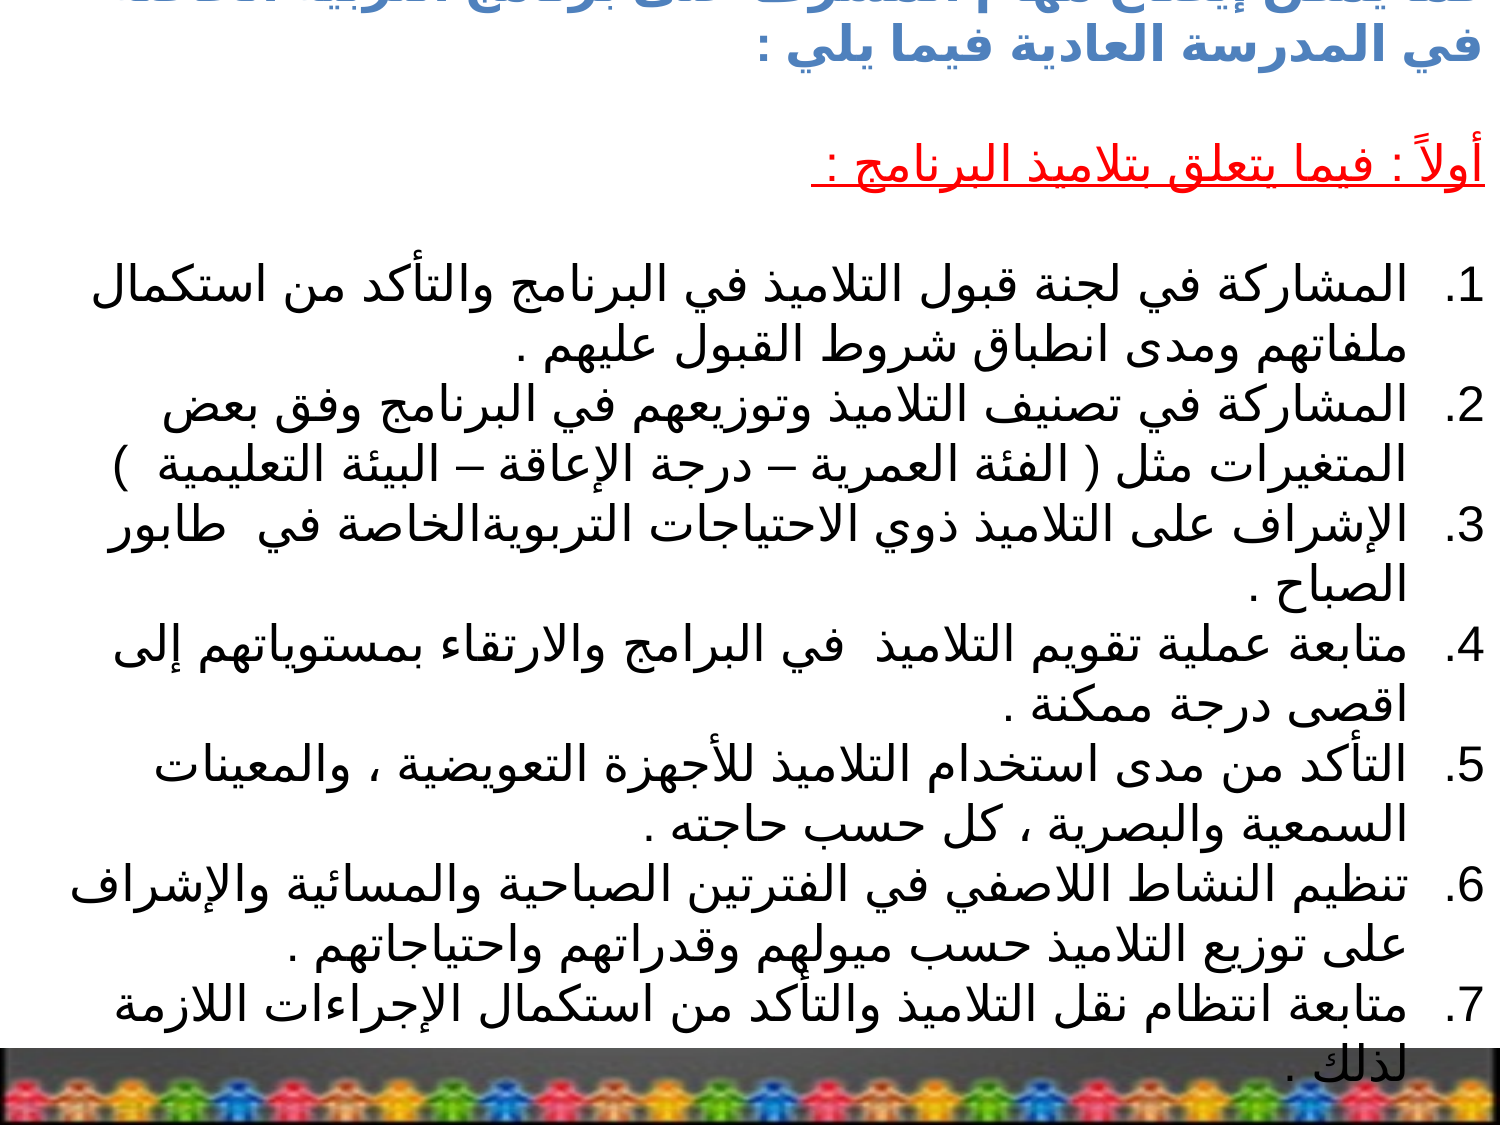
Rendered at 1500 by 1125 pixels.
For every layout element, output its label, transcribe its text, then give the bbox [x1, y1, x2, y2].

text_box كما يمكن إيضاح مهام المشرف على برنامج التربية الخاصة في المدرسة العادية فيما يلي : أولاً : فيما يتعلق بتلاميذ البرنامج : المشاركة في لجنة قبول التلاميذ في البرنامج والتأكد من استكمال ملفاتهم ومدى انطباق شروط القبول عليهم . المشاركة في تصنيف التلاميذ وتوزيعهم في البرنامج وفق بعض المتغيرات مثل ( الفئة العمرية – درجة الإعاقة – البيئة التعليمية ) الإشراف على التلاميذ ذوي الاحتياجات التربويةالخاصة في طابور الصباح . متابعة عملية تقويم التلاميذ في البرامج والارتقاء بمستوياتهم إلى اقصى درجة ممكنة . التأكد من مدى استخدام التلاميذ للأجهزة التعويضية ، والمعينات السمعية والبصرية ، كل حسب حاجته . تنظيم النشاط اللاصفي في الفترتين الصباحية والمسائية والإشراف على توزيع التلاميذ حسب ميولهم وقدراتهم واحتياجاتهم . متابعة انتظام نقل التلاميذ والتأكد من استكمال الإجراءات اللازمة لذلك . [0, 0, 1500, 1047]
picture [0, 1048, 1500, 1125]
